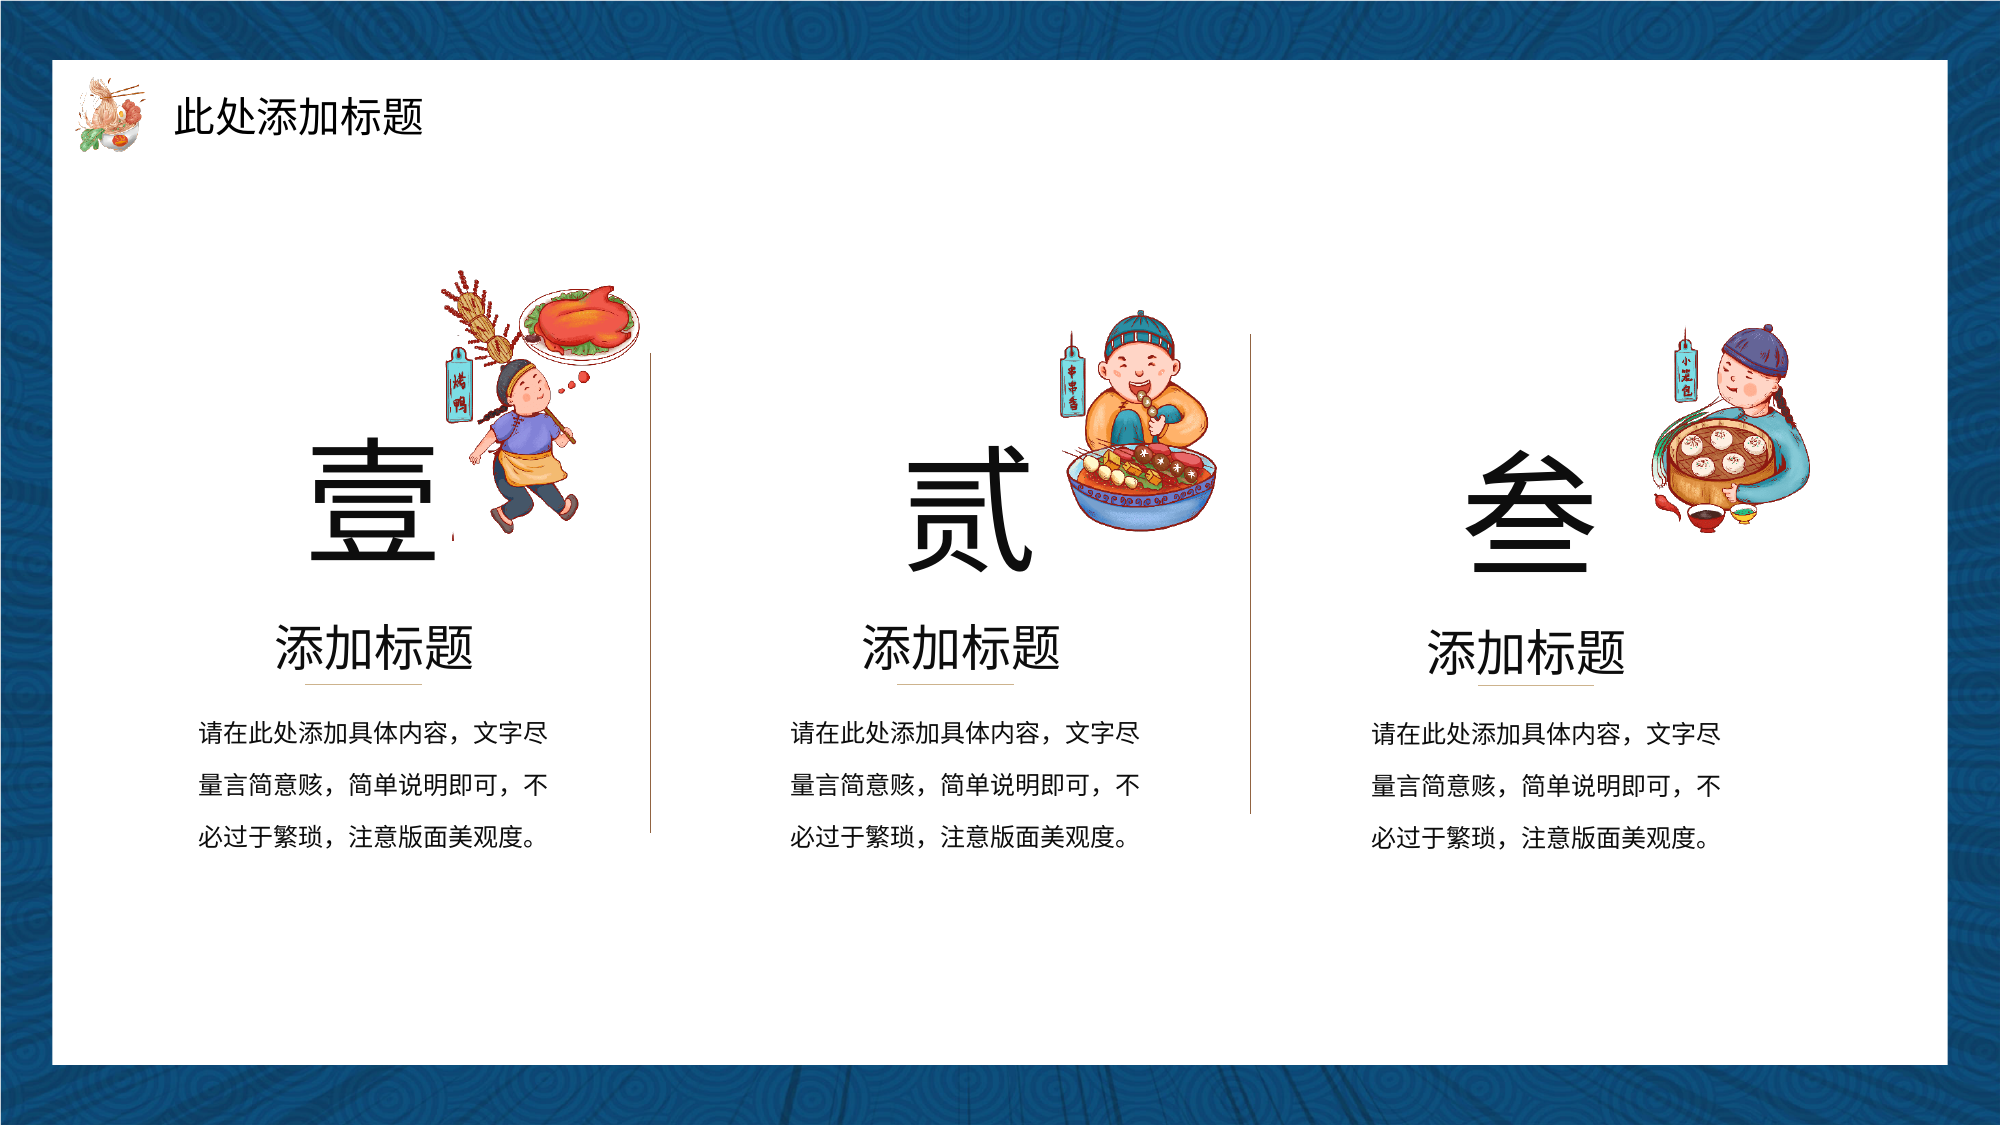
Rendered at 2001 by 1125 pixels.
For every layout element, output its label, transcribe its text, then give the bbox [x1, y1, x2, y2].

picture [3, 2, 2000, 1125]
text_box 此处添加标题 [173, 91, 465, 142]
text_box 叁 [1446, 421, 1657, 602]
text_box 添加标题 [1399, 614, 1654, 689]
text_box 添加标题 [839, 608, 1085, 684]
text_box 添加标题 [256, 608, 494, 684]
text_box 请在此处添加具体内容，文字尽量言简意赅，简单说明即可，不必过于繁琐，注意版面美观度。 [765, 687, 1166, 859]
text_box 贰 [885, 417, 1091, 597]
text_box 请在此处添加具体内容，文字尽量言简意赅，简单说明即可，不必过于繁琐，注意版面美观度。 [1345, 689, 1747, 861]
text_box 请在此处添加具体内容，文字尽量言简意赅，简单说明即可，不必过于繁琐，注意版面美观度。 [173, 687, 575, 859]
text_box 壹 [289, 409, 523, 589]
